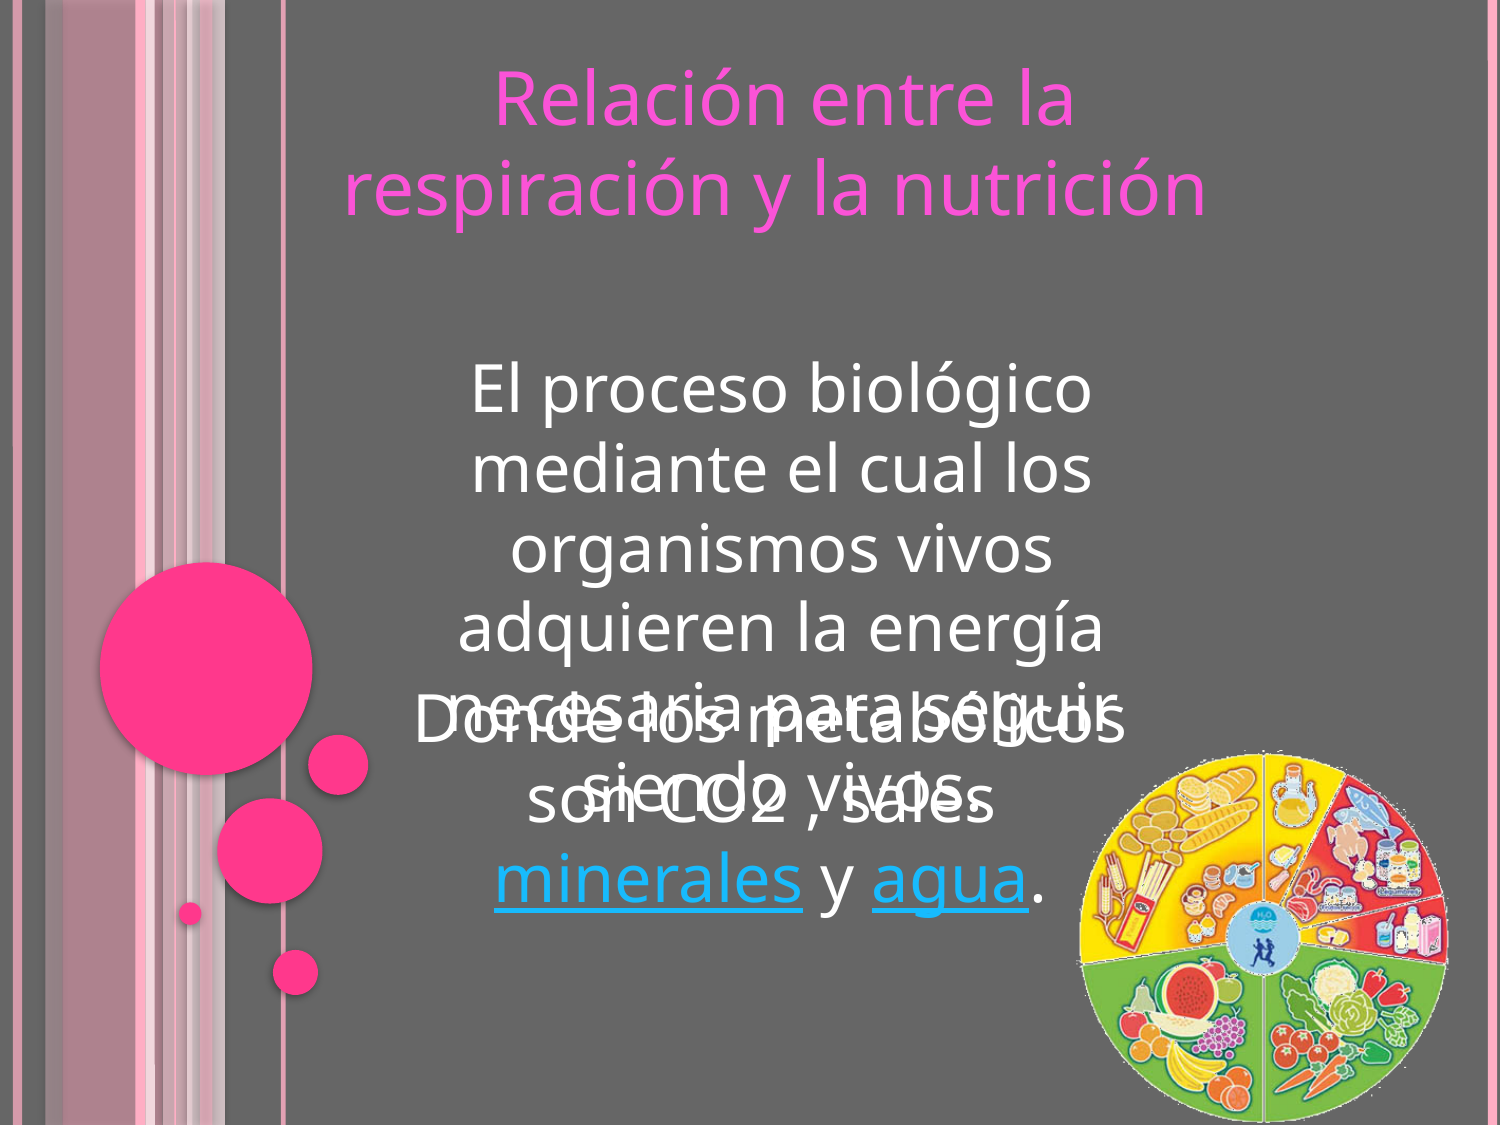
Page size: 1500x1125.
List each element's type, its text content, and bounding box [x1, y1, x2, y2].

text_box El proceso biológico mediante el cual los organismos vivos adquieren la energía necesaria para seguir siendo vivos. [407, 338, 1158, 747]
text_box Donde los metabólicos son CO2 , sales minerales y agua. [395, 668, 1146, 935]
text_box Relación entre la respiración y la nutrición [324, 42, 1247, 238]
picture [1068, 750, 1460, 1125]
